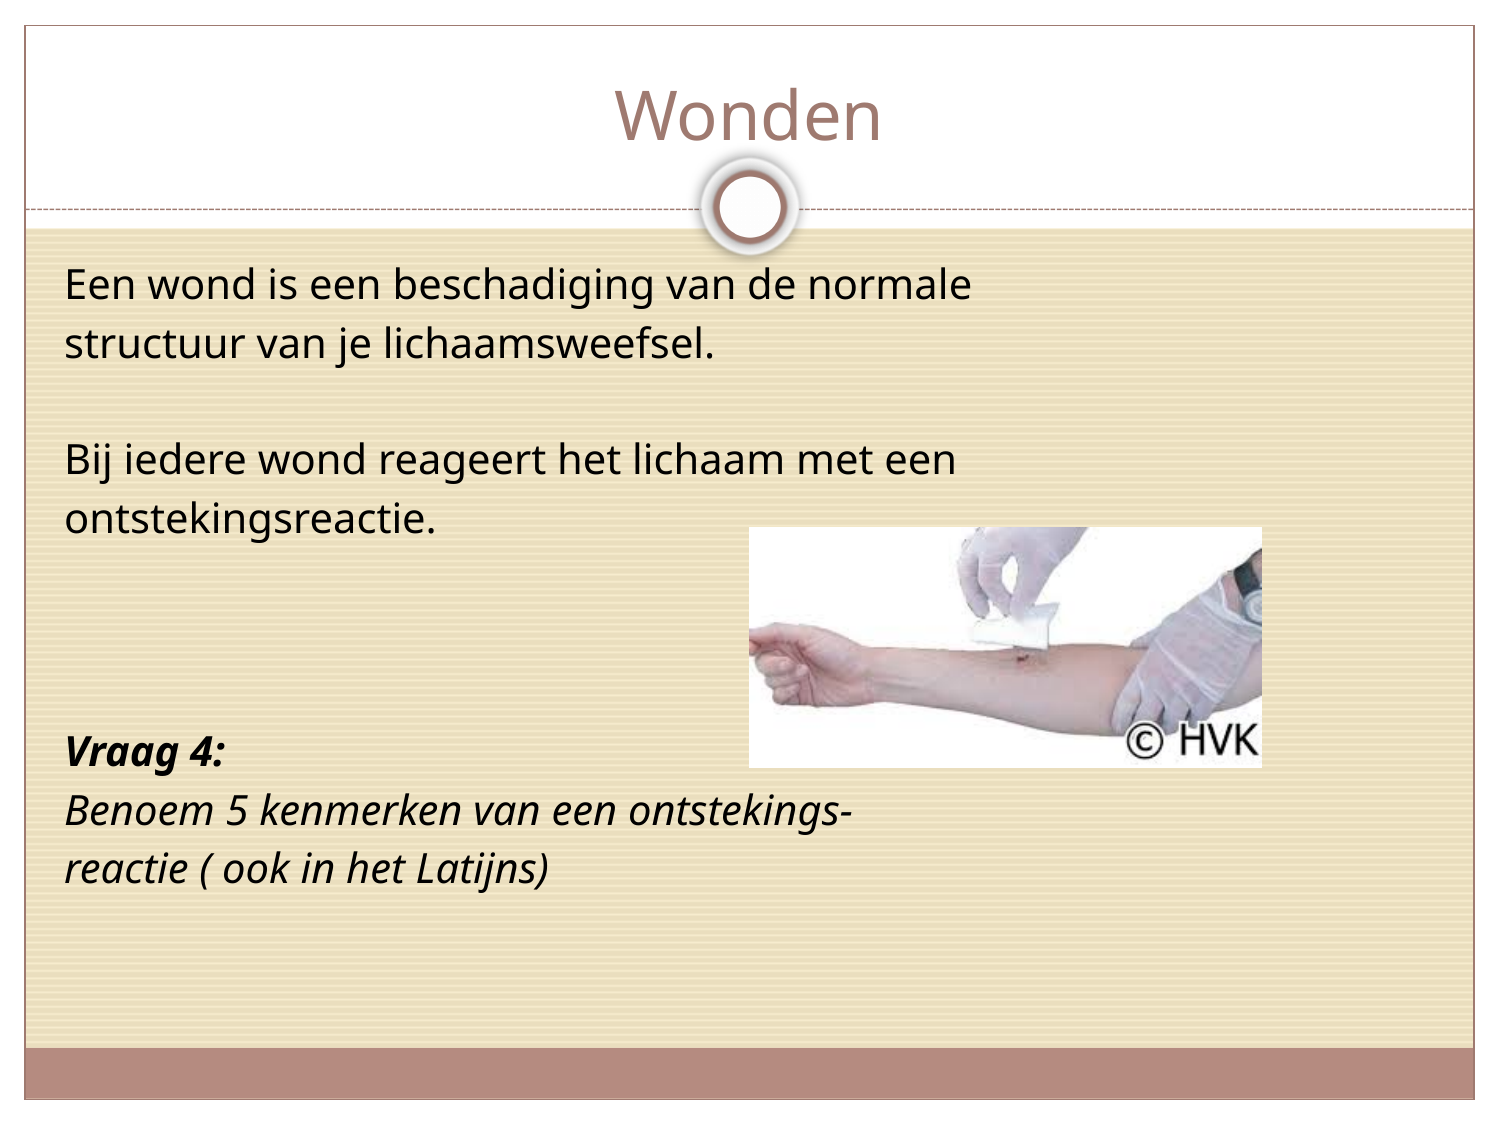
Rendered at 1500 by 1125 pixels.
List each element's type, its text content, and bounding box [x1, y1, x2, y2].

title Wonden [49, 37, 1450, 162]
list Een wond is een beschadiging van de normale structuur van je lichaamsweefsel. Bij iedere wond reageert het lichaam met een ontstekingsreactie. Vraag 4: Benoem 5 kenmerken van een ontstekings- reactie ( ook in het Latijns) [49, 250, 1445, 1001]
picture [749, 527, 1262, 768]
